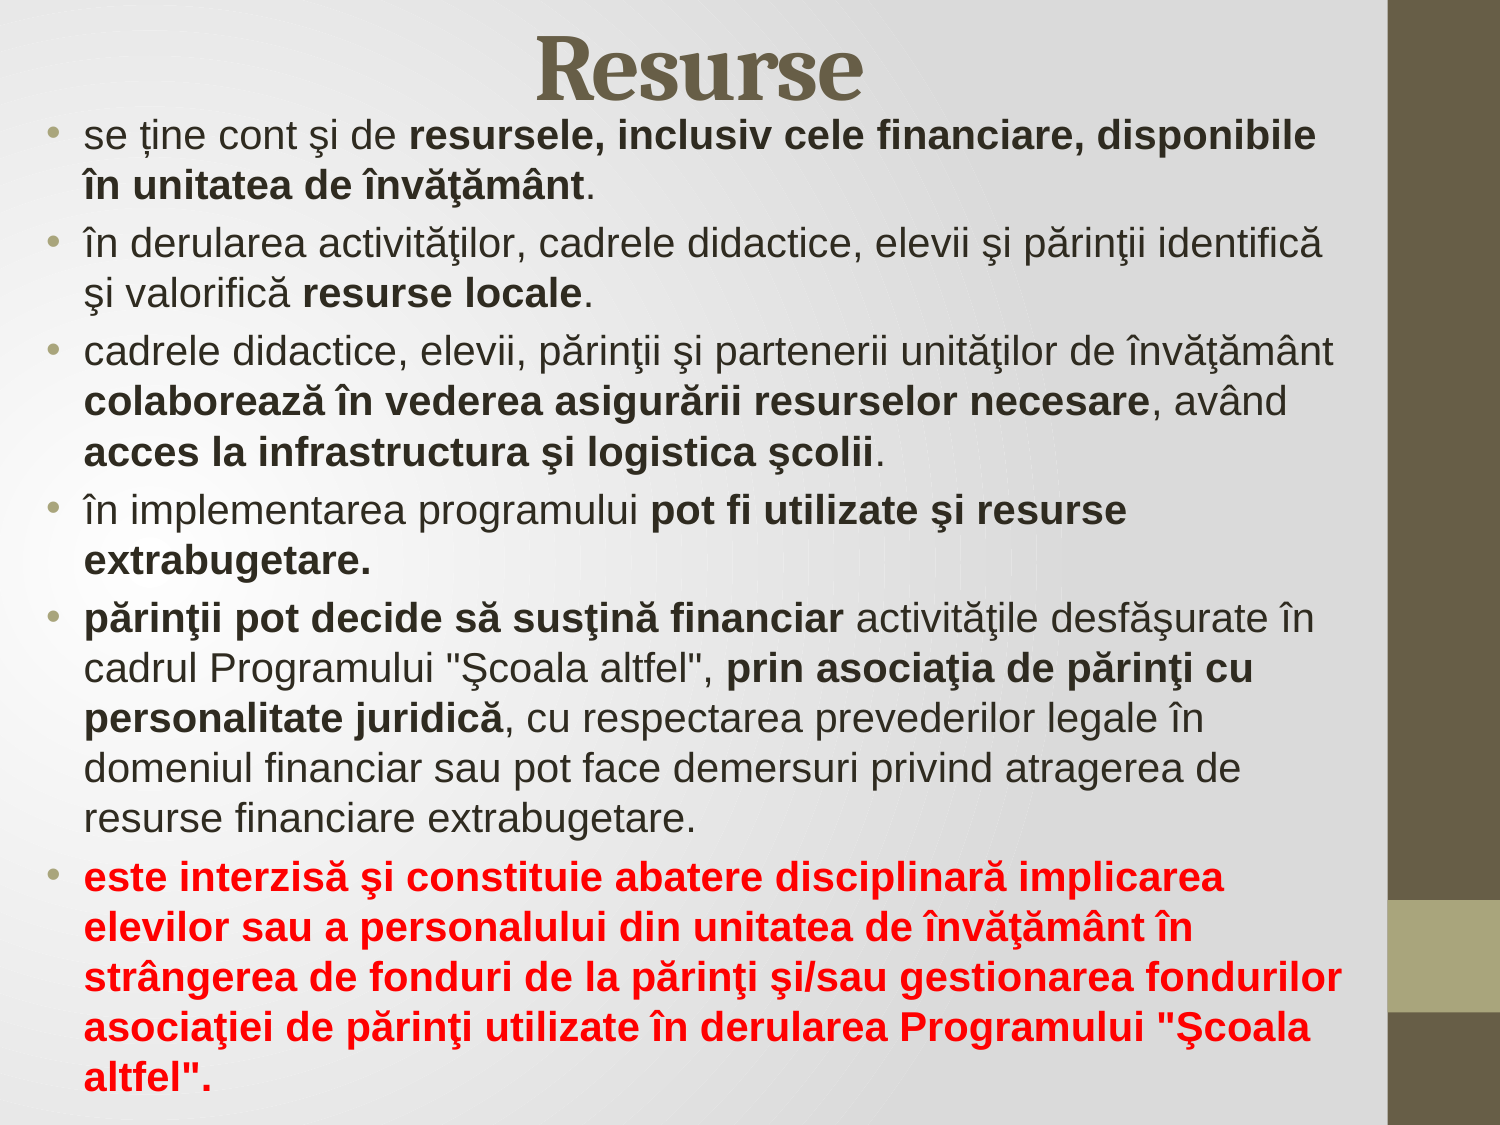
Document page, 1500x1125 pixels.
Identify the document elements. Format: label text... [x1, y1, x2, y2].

title Resurse [75, 0, 1325, 99]
list se ține cont şi de resursele, inclusiv cele financiare, disponibile în unitatea de învăţământ. în derularea activităţilor, cadrele didactice, elevii şi părinţii identifică şi valorifică resurse locale. cadrele didactice, elevii, părinţii şi partenerii unităţilor de învăţământ colaborează în vederea asigurării resurselor necesare, având acces la infrastructura şi logistica şcolii. în implementarea programului pot fi utilizate şi resurse extrabugetare. părinţii pot decide să susţină financiar activităţile desfăşurate în cadrul Programului "Şcoala altfel", prin asociaţia de părinţi cu personalitate juridică, cu respectarea prevederilor legale în domeniul financiar sau pot face demersuri privind atragerea de resurse financiare extrabugetare. este interzisă şi constituie abatere disciplinară implicarea elevilor sau a personalului din unitatea de învăţământ în strângerea de fonduri de la părinţi şi/sau gestionarea fondurilor asociaţiei de părinţi utilizate în derularea Programului "Şcoala altfel". [12, 99, 1375, 1050]
